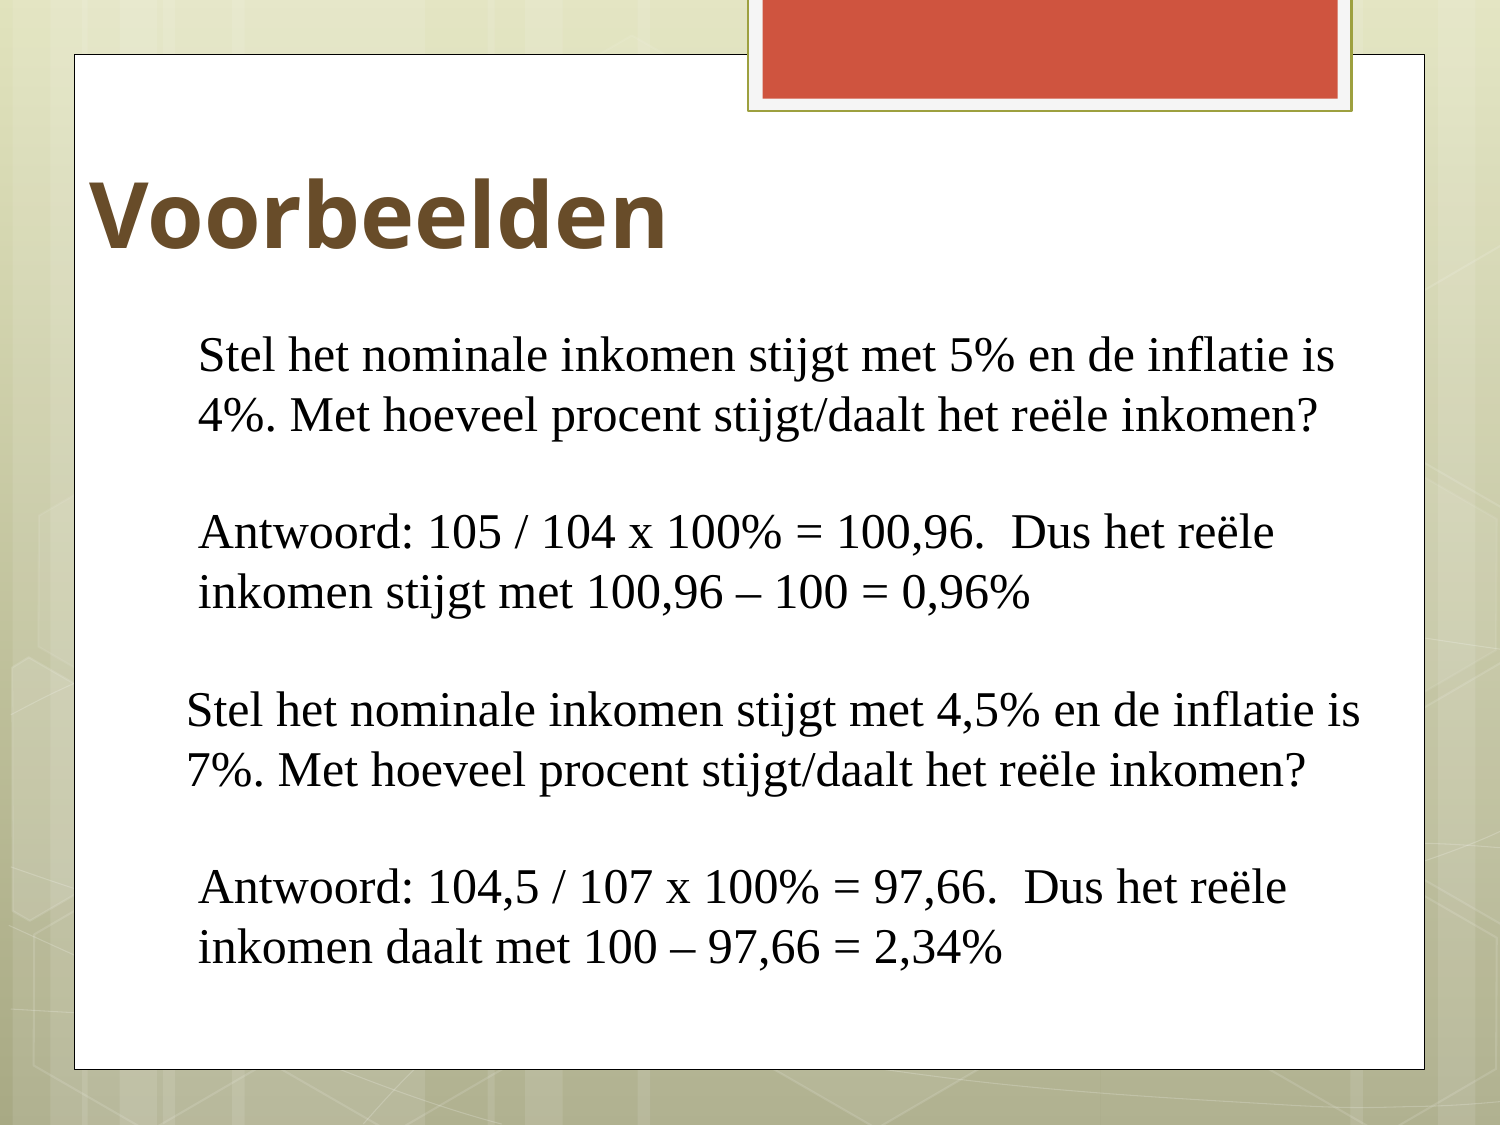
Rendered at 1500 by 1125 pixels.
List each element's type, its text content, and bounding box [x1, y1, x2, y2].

text_box Voorbeelden [74, 149, 1425, 338]
text_box Stel het nominale inkomen stijgt met 5% en de inflatie is 4%. Met hoeveel procent stijgt/daalt het reële inkomen? [183, 338, 1412, 449]
text_box Antwoord: 104,5 / 107 x 100% = 97,66. Dus het reële inkomen daalt met 100 – 97,66 = 2,34% [183, 846, 1412, 981]
text_box Antwoord: 105 / 104 x 100% = 100,96. Dus het reële inkomen stijgt met 100,96 – 100 = 0,96% [183, 491, 1412, 627]
text_box Stel het nominale inkomen stijgt met 4,5% en de inflatie is 7%. Met hoeveel procent stijgt/daalt het reële inkomen? [171, 668, 1400, 804]
